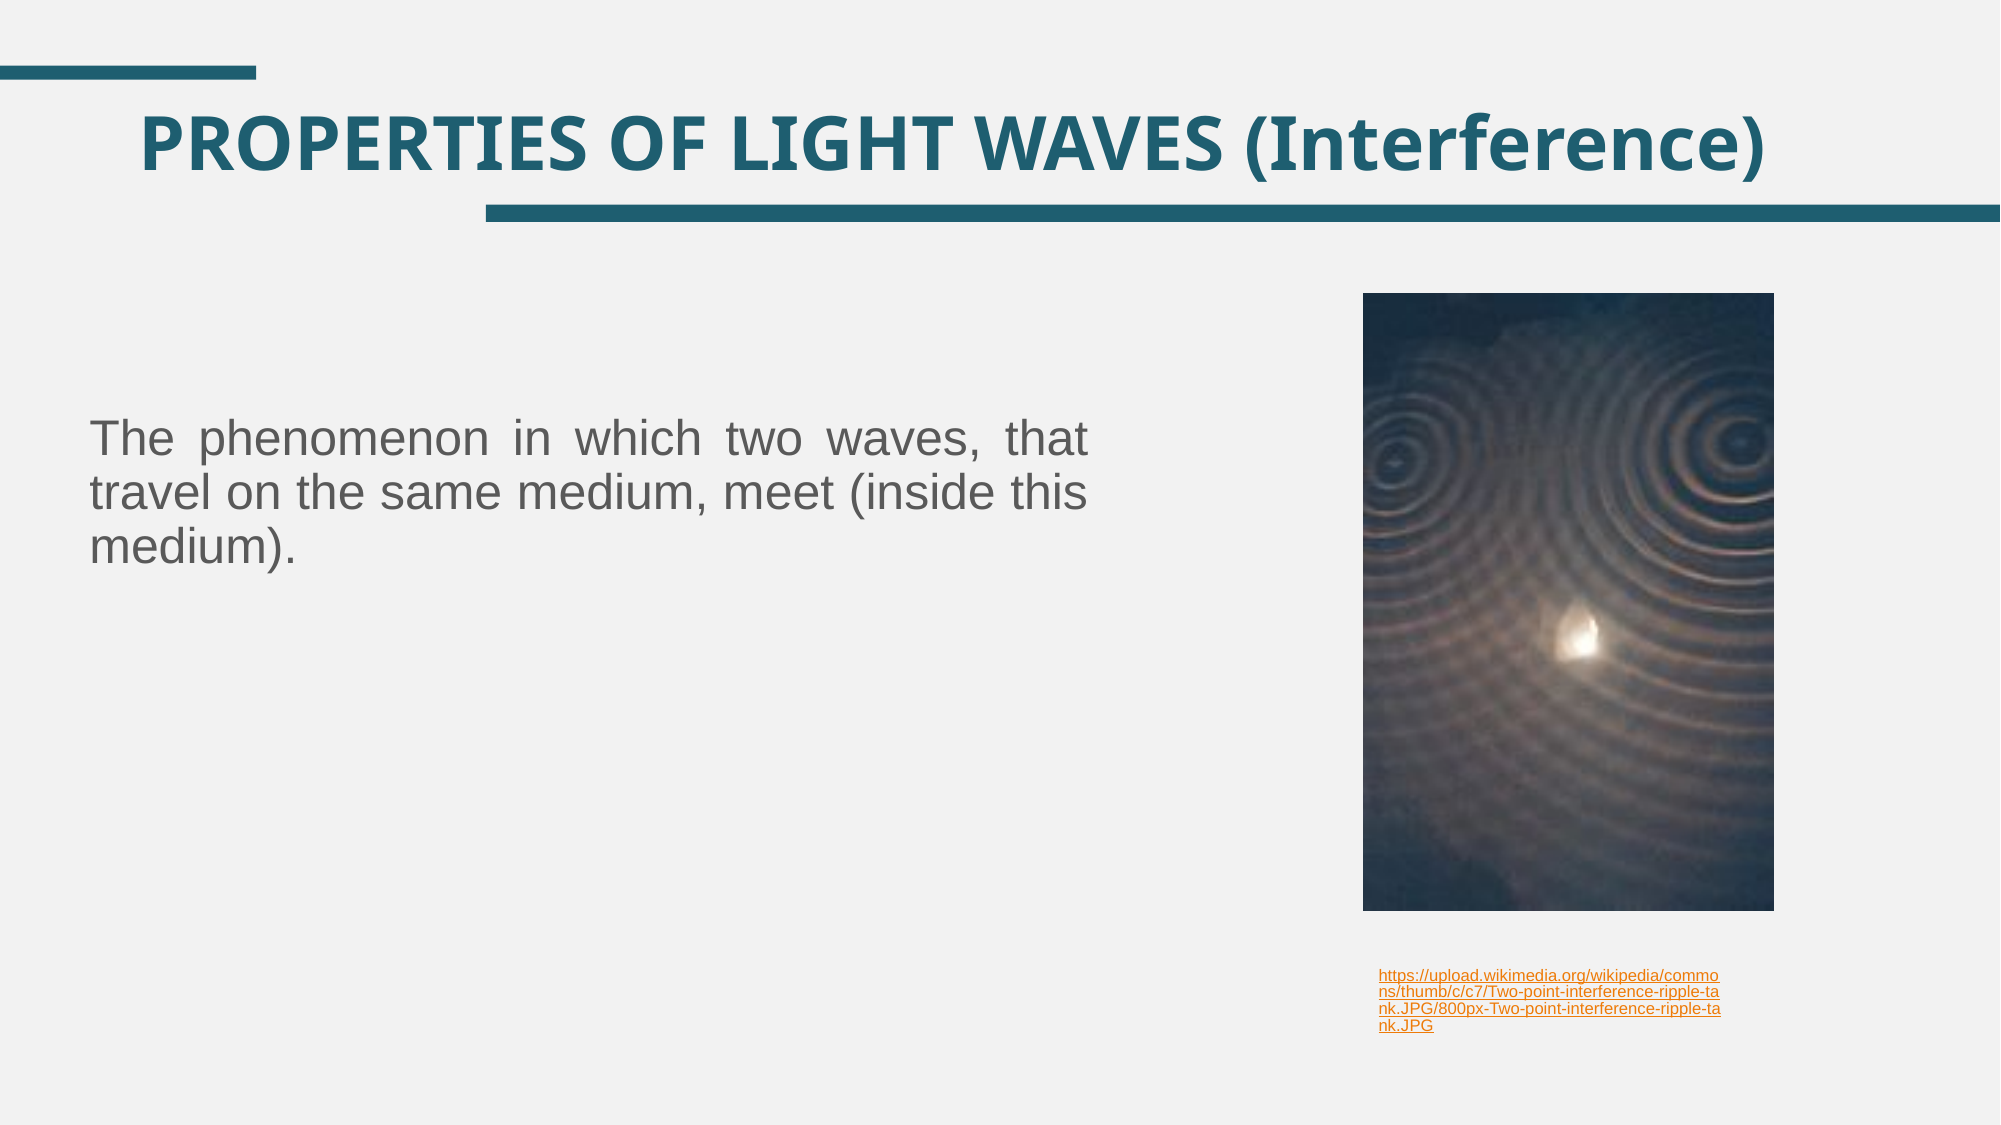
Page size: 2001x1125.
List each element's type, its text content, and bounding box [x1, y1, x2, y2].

text_box [484, 203, 2000, 223]
picture [1363, 293, 1774, 911]
text_box [0, 64, 258, 81]
text_box https://upload.wikimedia.org/wikipedia/commons/thumb/c/c7/Two-point-interference-ripple-tank.JPG/800px-Two-point-interference-ripple-tank.JPG [1363, 957, 1742, 1012]
text_box The phenomenon in which two waves, that travel on the same medium, meet (inside this medium). [74, 405, 1104, 628]
text_box PROPERTIES OF LIGHT WAVES (Interference) [123, 71, 1804, 194]
